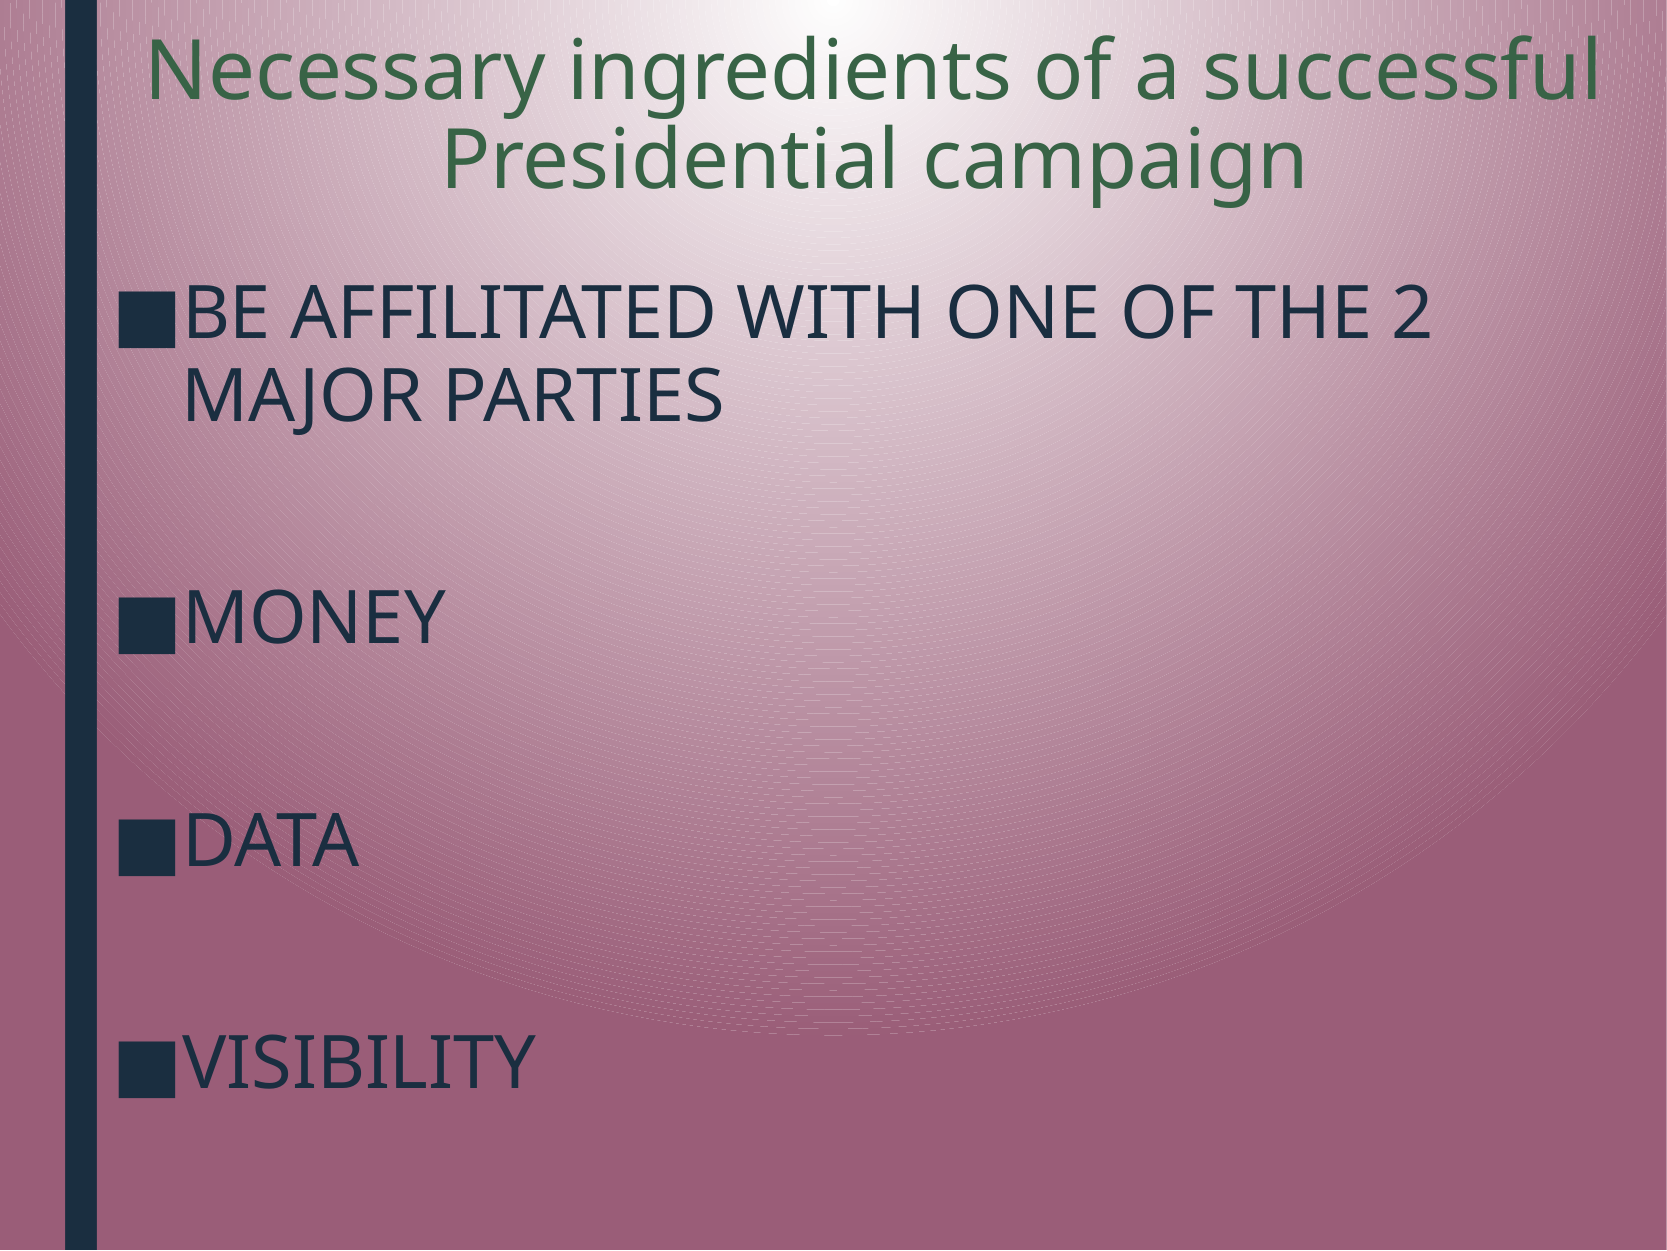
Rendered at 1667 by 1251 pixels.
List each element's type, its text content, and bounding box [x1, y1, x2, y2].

list BE AFFILITATED WITH ONE OF THE 2 MAJOR PARTIES MONEY DATA VISIBILITY [97, 263, 1667, 1250]
title Necessary ingredients of a successful Presidential campaign [121, 20, 1628, 263]
